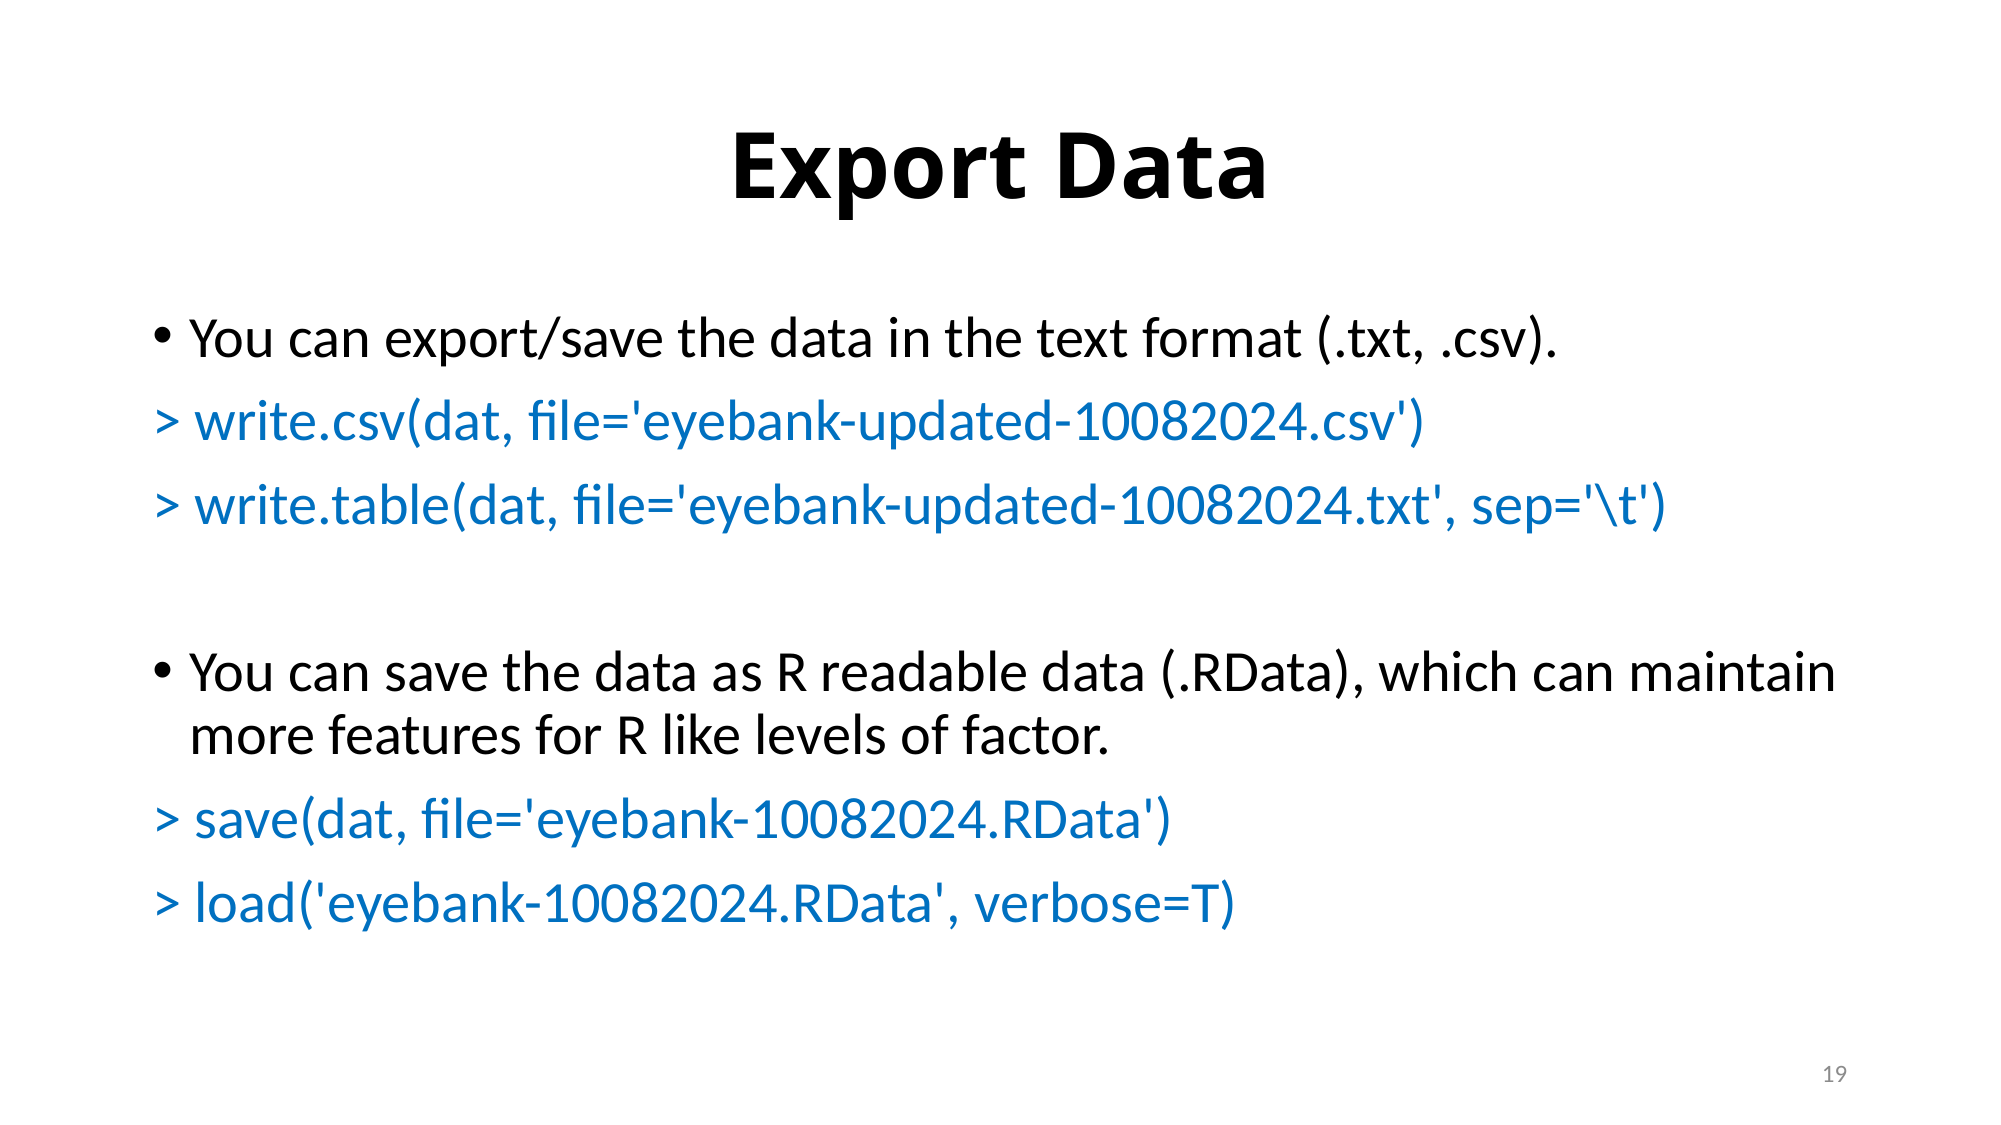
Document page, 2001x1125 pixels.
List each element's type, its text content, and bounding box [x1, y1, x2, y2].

slide_number 18 [1412, 1042, 1863, 1103]
list You can export/save the data in the text format (.txt, .csv). > write.csv(dat, file='eyebank-updated-10082024.csv') > write.table(dat, file='eyebank-updated-10082024.txt', sep='\t') You can save the data as R readable data (.RData), which can maintain more features for R like levels of factor. > save(dat, file='eyebank-10082024.RData') > load('eyebank-10082024.RData', verbose=T) [137, 299, 1863, 1014]
title Export Data [137, 59, 1863, 278]
